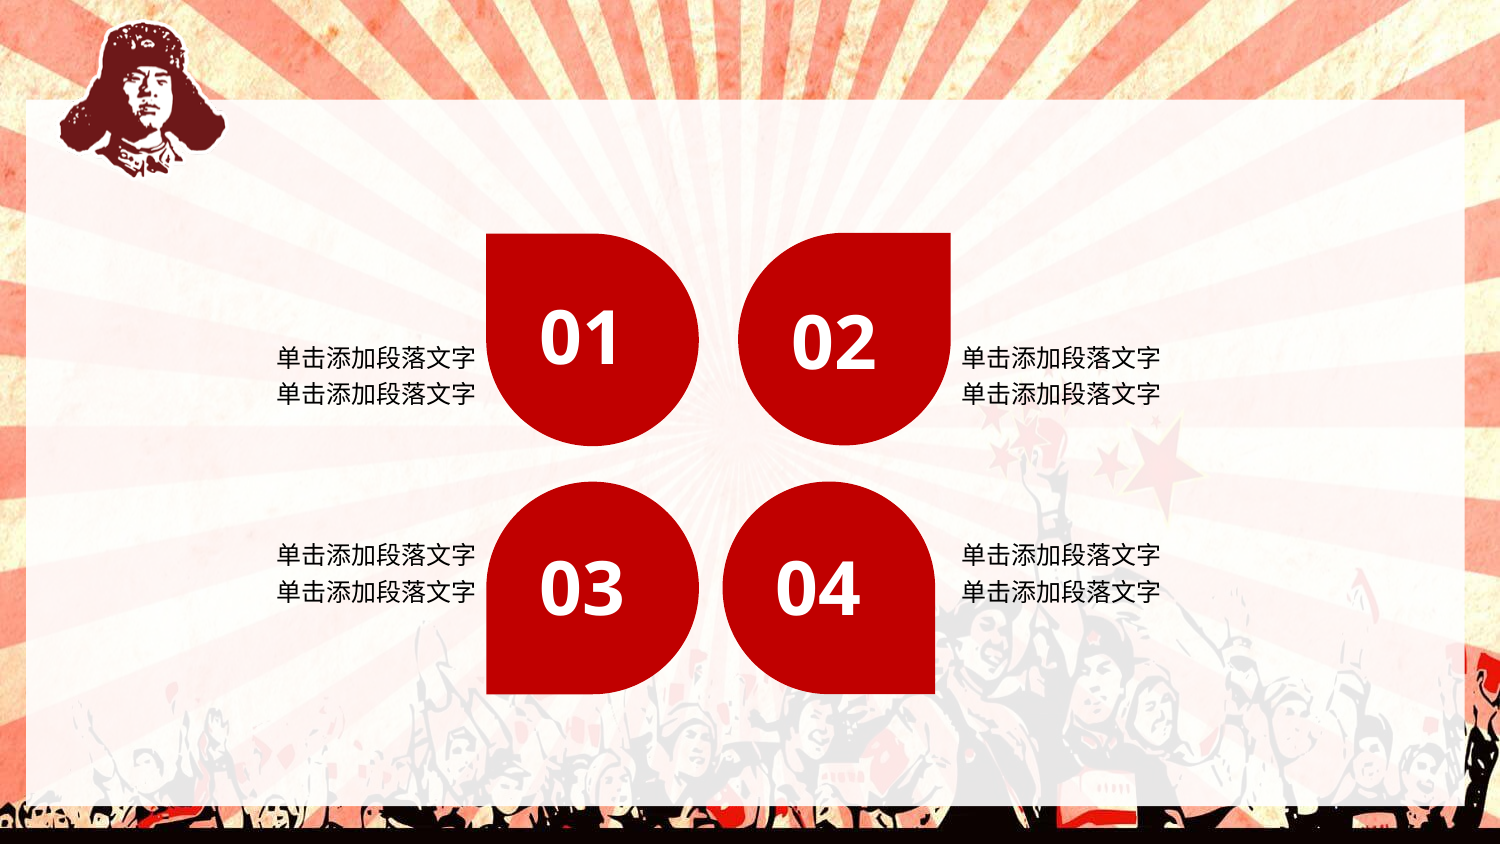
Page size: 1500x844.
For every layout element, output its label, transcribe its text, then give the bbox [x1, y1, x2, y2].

text_box 02 [776, 287, 923, 392]
text_box [737, 232, 952, 446]
text_box [485, 233, 700, 447]
text_box 01 [524, 282, 678, 388]
text_box [485, 481, 700, 695]
text_box [722, 481, 936, 695]
text_box 04 [760, 533, 907, 638]
text_box 单击添加段落文字 单击添加段落文字 [261, 329, 496, 417]
text_box 单击添加段落文字 单击添加段落文字 [261, 526, 496, 614]
text_box 单击添加段落文字 单击添加段落文字 [947, 526, 1181, 614]
text_box 03 [524, 533, 671, 638]
picture [0, 0, 1500, 844]
text_box 单击添加段落文字 单击添加段落文字 [946, 329, 1181, 417]
